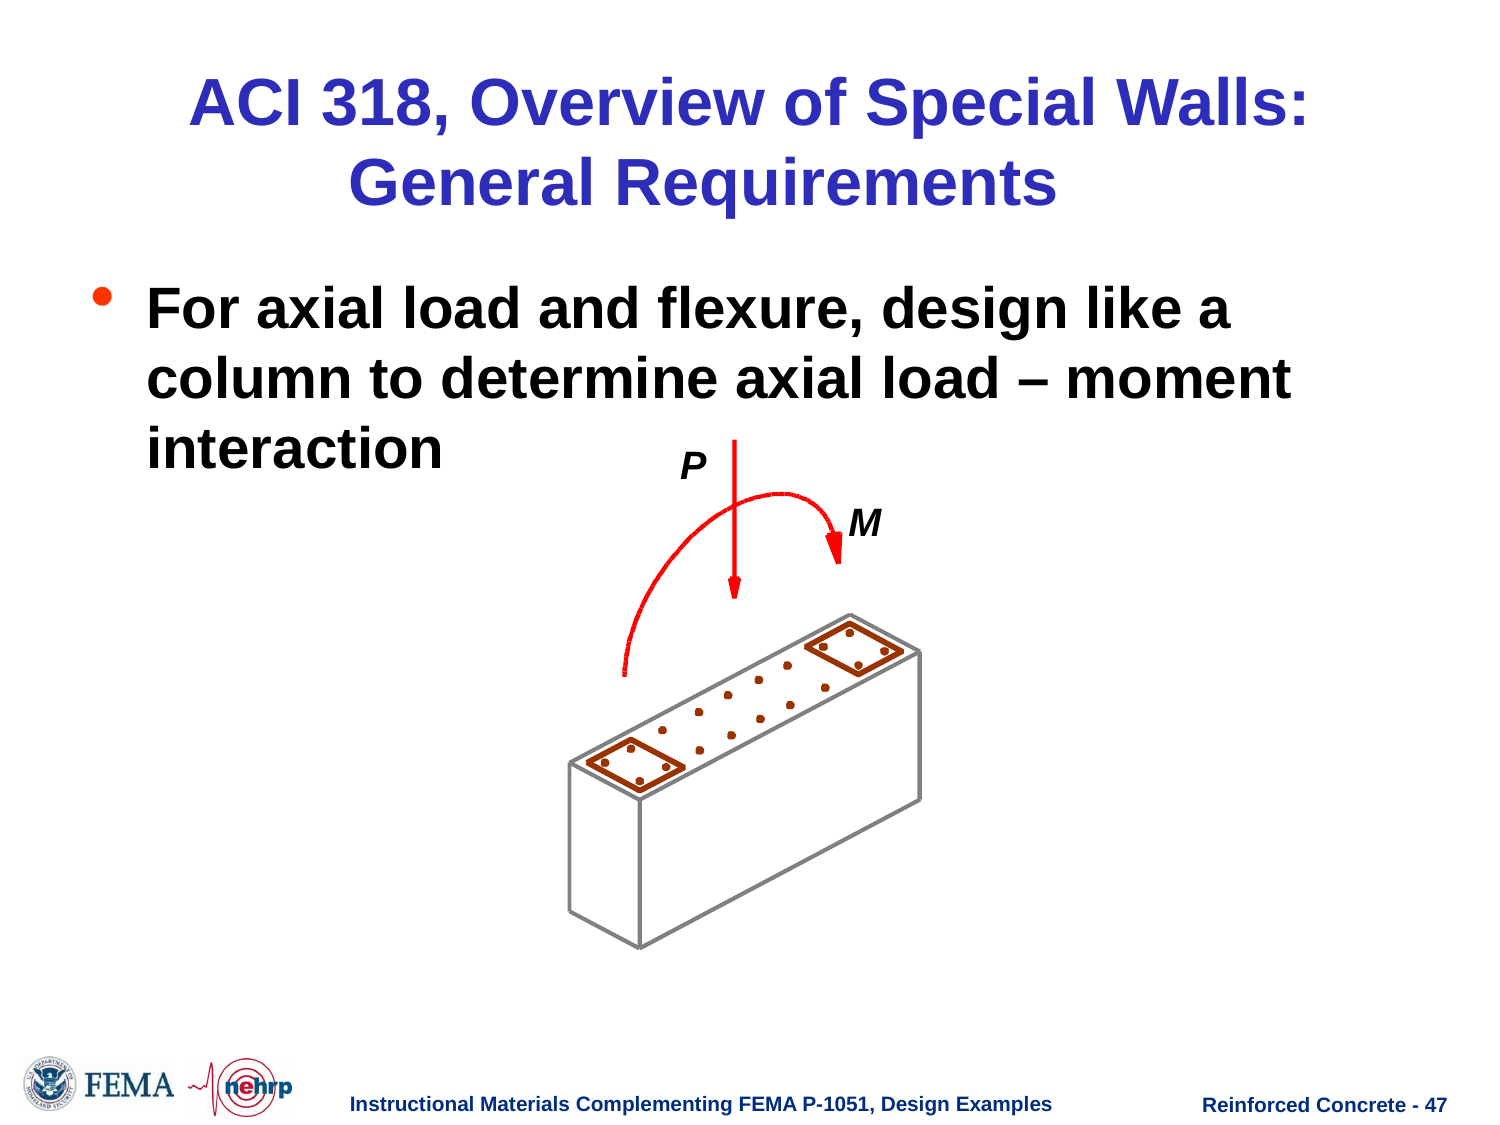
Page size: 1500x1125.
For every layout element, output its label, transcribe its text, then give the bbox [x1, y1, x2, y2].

picture [23, 1056, 174, 1111]
list For axial load and flexure, design like a column to determine axial load – moment interaction [74, 262, 1426, 1006]
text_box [567, 439, 923, 951]
footer Instructional Materials Complementing FEMA P-1051, Design Examples [334, 1087, 1104, 1124]
picture [188, 1058, 292, 1117]
title ACI 318, Overview of Special Walls: General Requirements [74, 44, 1426, 233]
